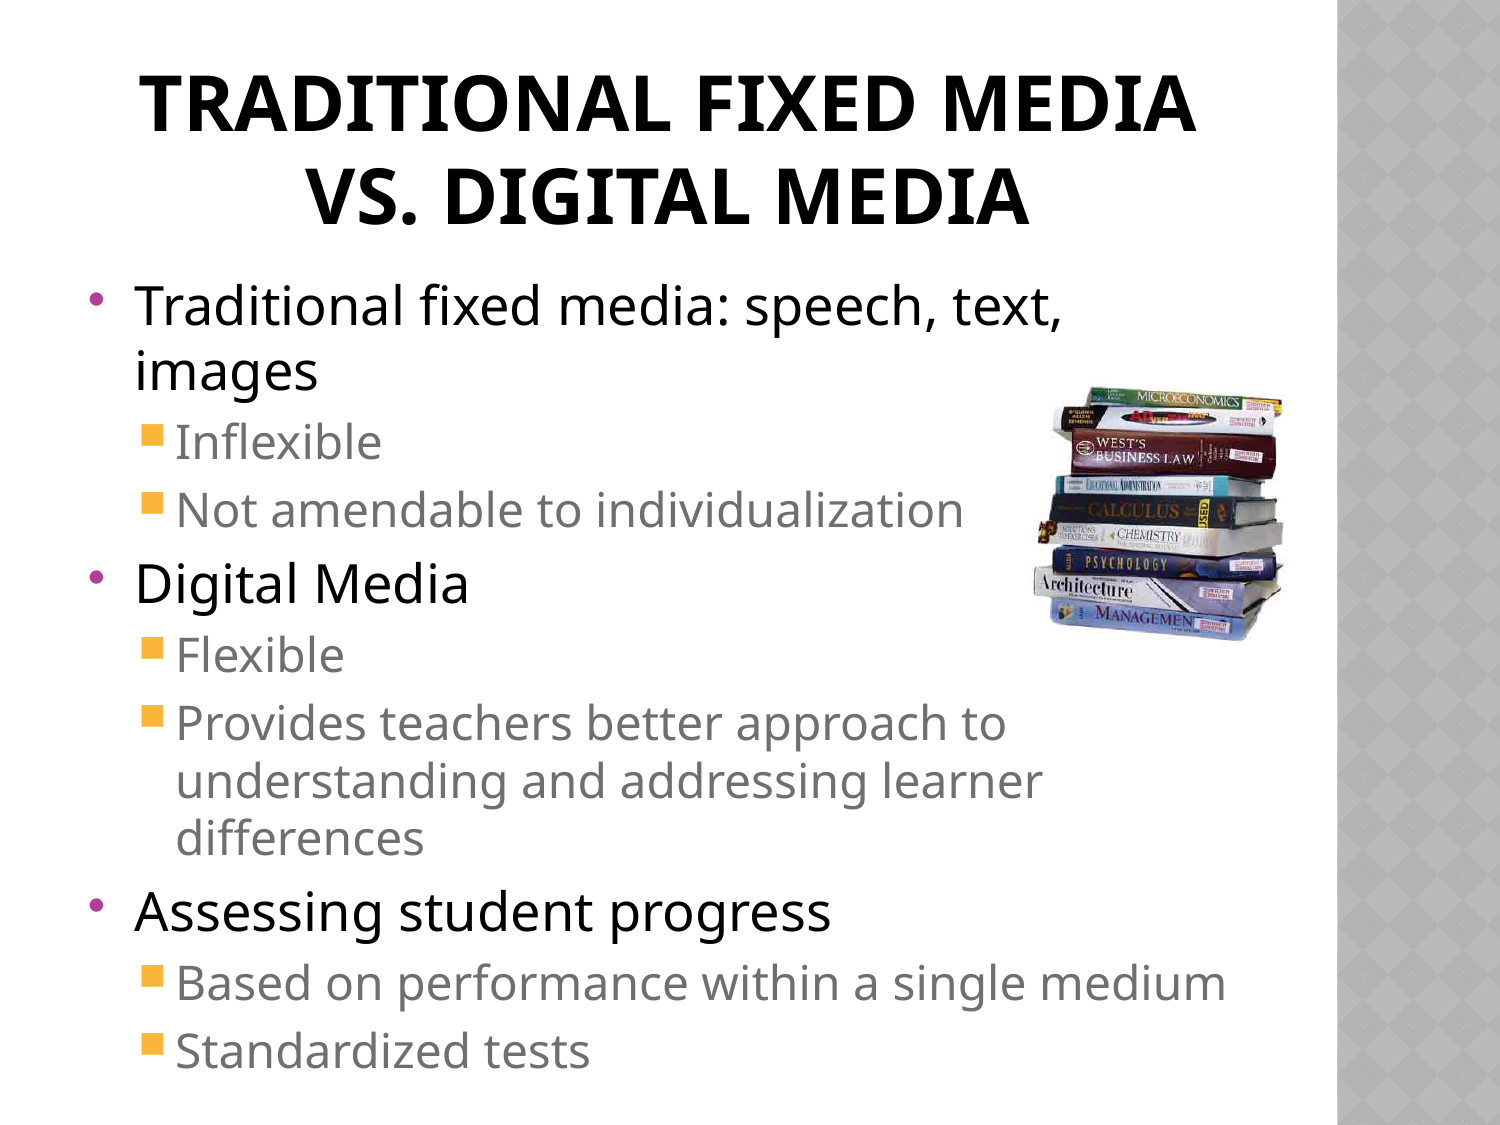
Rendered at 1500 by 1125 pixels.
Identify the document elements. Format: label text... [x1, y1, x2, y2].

picture [1012, 361, 1321, 663]
title Traditional Fixed Media VS. Digital MEdia [75, 52, 1263, 240]
list Traditional fixed media: speech, text, images Inflexible Not amendable to individualization Digital Media Flexible Provides teachers better approach to understanding and addressing learner differences Assessing student progress Based on performance within a single medium Standardized tests [75, 264, 1263, 1059]
